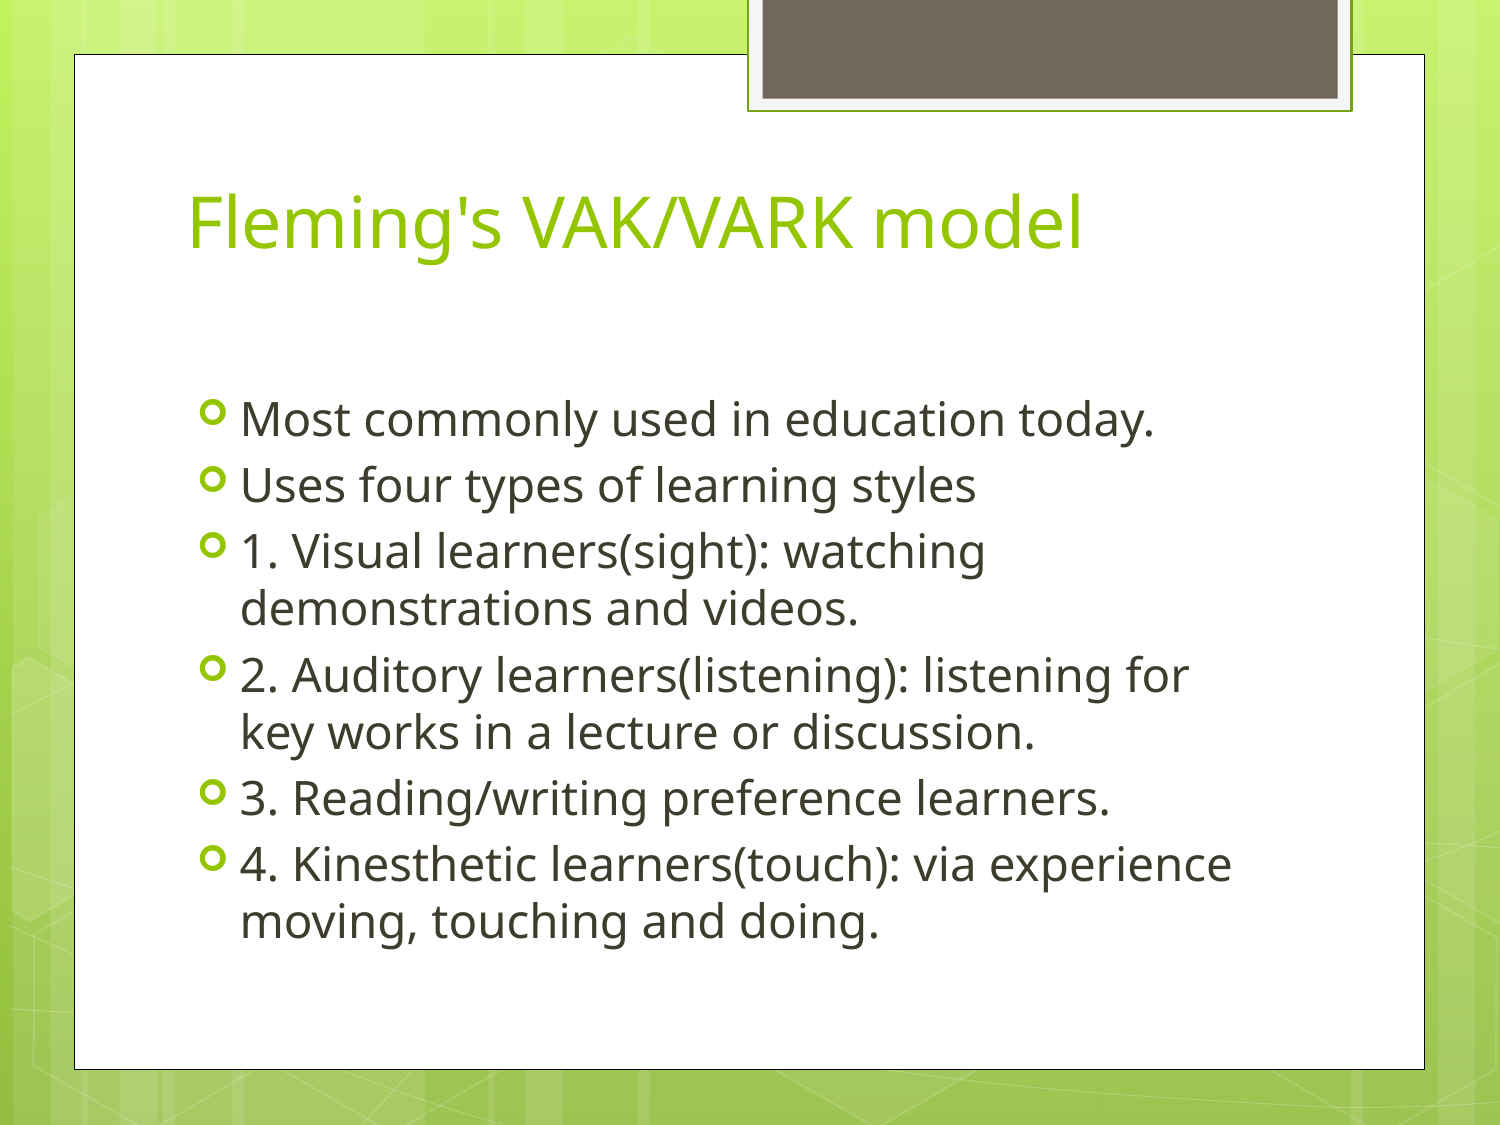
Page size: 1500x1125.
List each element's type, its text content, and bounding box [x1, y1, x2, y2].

title Fleming's VAK/VARK model [171, 168, 1324, 357]
list Most commonly used in education today. Uses four types of learning styles 1. Visual learners(sight): watching demonstrations and videos. 2. Auditory learners(listening): listening for key works in a lecture or discussion. 3. Reading/writing preference learners. 4. Kinesthetic learners(touch): via experience moving, touching and doing. [171, 381, 1283, 957]
